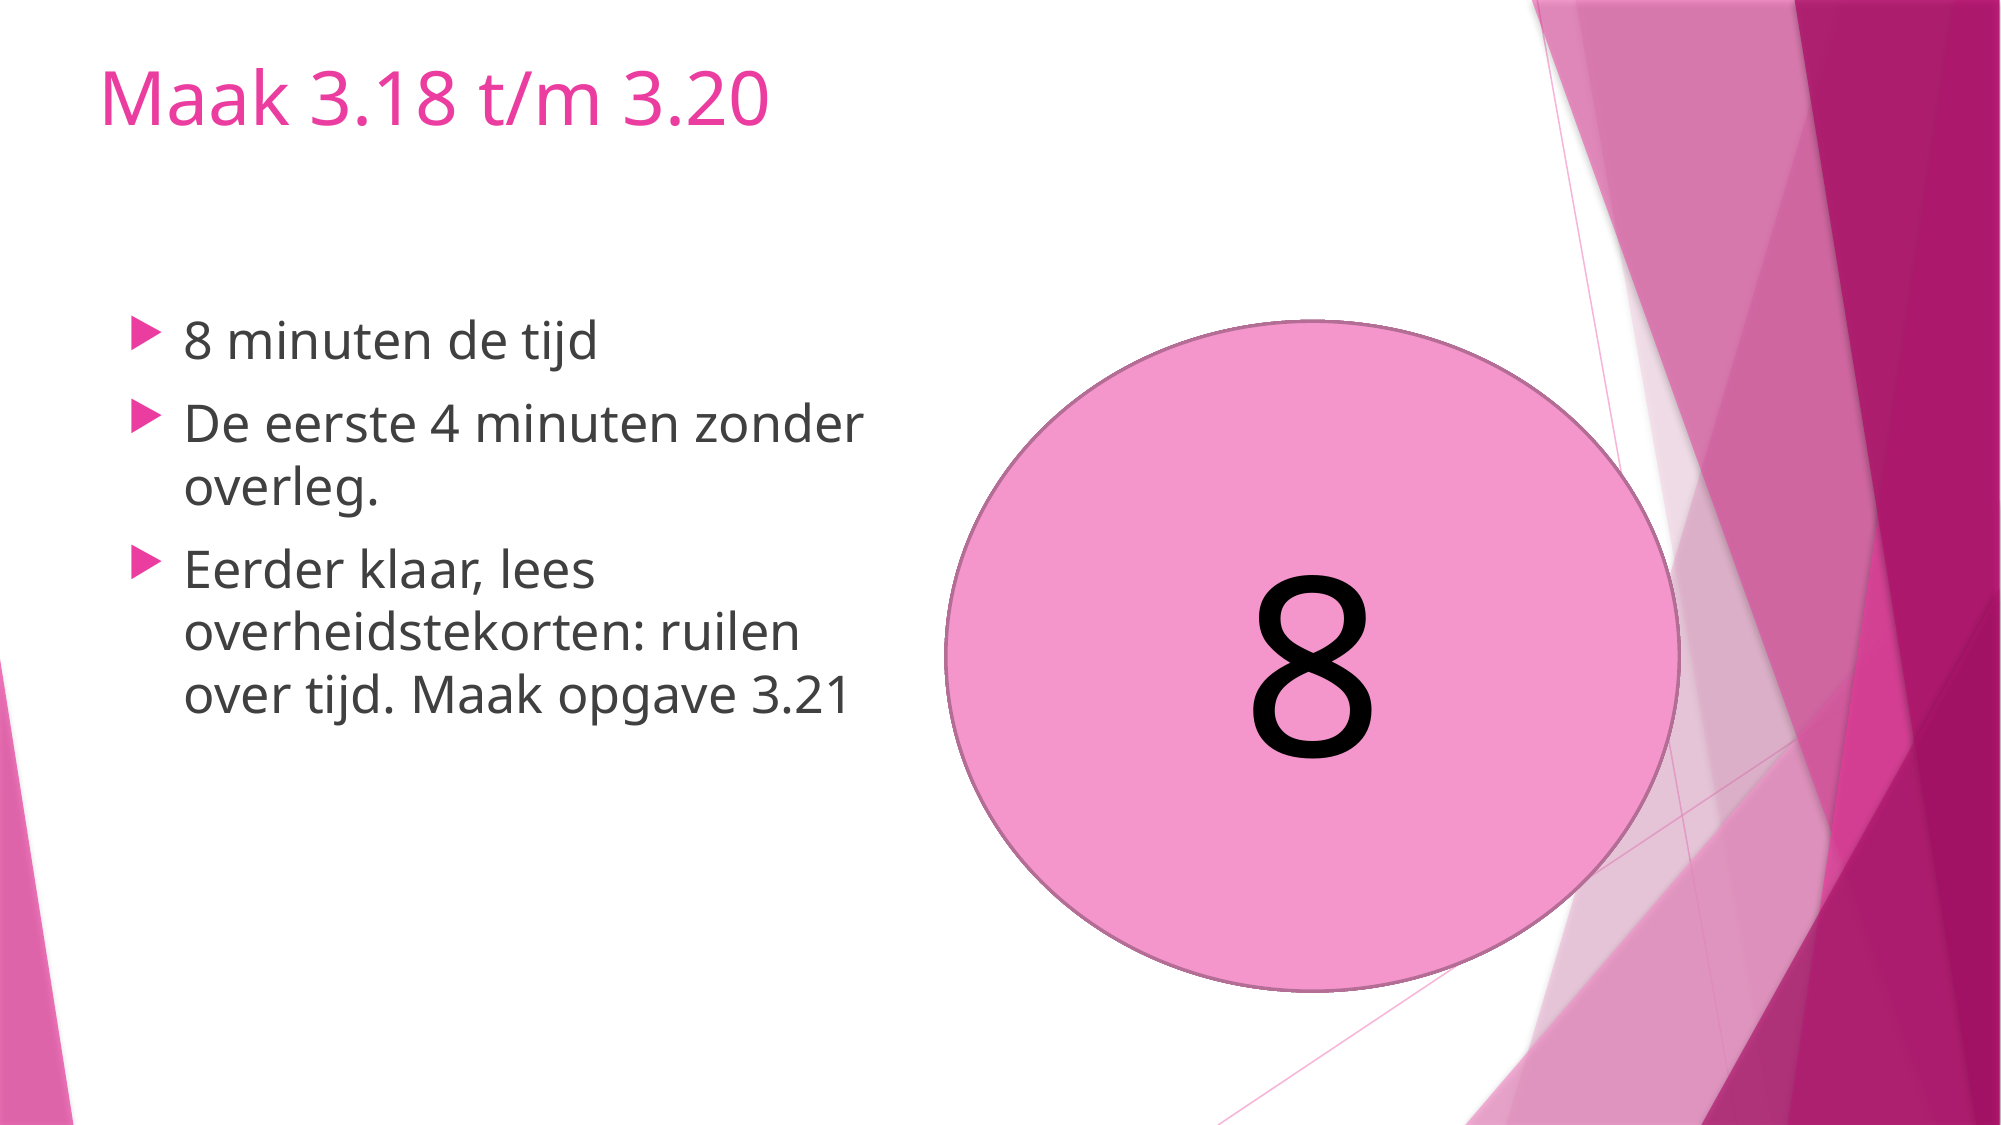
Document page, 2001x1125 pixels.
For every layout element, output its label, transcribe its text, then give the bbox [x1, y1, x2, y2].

list 8 minuten de tijd De eerste 4 minuten zonder overleg. Eerder klaar, lees overheidstekorten: ruilen over tijd. Maak opgave 3.21 [112, 299, 896, 992]
text_box 8 [944, 319, 1681, 993]
title Maak 3.18 t/m 3.20 [83, 42, 1494, 260]
